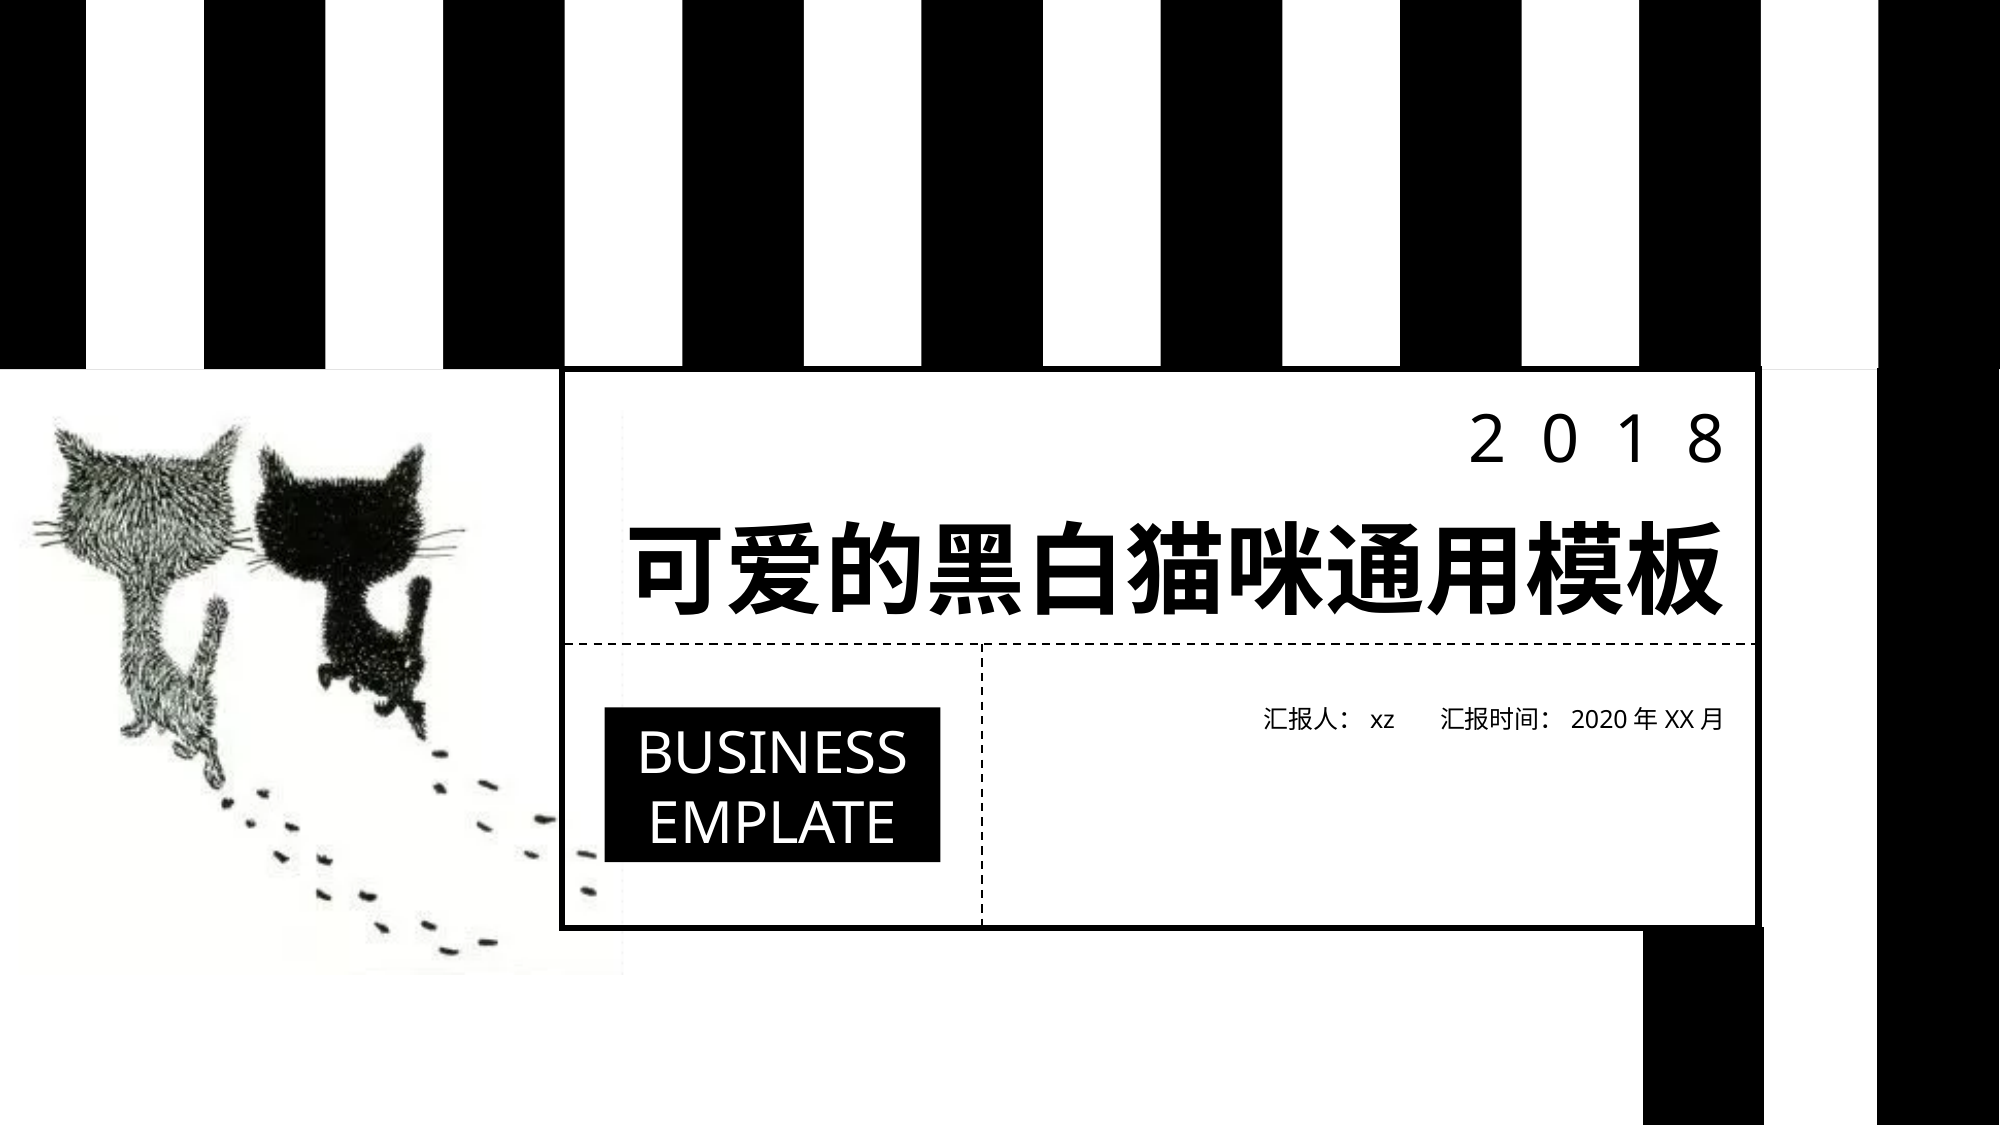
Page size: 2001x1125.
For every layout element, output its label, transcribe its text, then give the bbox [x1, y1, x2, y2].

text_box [0, 0, 2000, 370]
text_box [1643, 927, 1764, 1125]
picture [11, 410, 624, 975]
text_box 2 0 1 8 [765, 388, 1740, 484]
text_box [1877, 370, 1999, 1125]
text_box 可爱的黑白猫咪通用模板 [624, 499, 1740, 634]
text_box 汇报人：xz 汇报时间：2020年XX月 [999, 680, 1740, 741]
text_box BUSINESS EMPLATE [624, 707, 941, 863]
text_box [561, 370, 1759, 643]
text_box [624, 644, 1759, 929]
